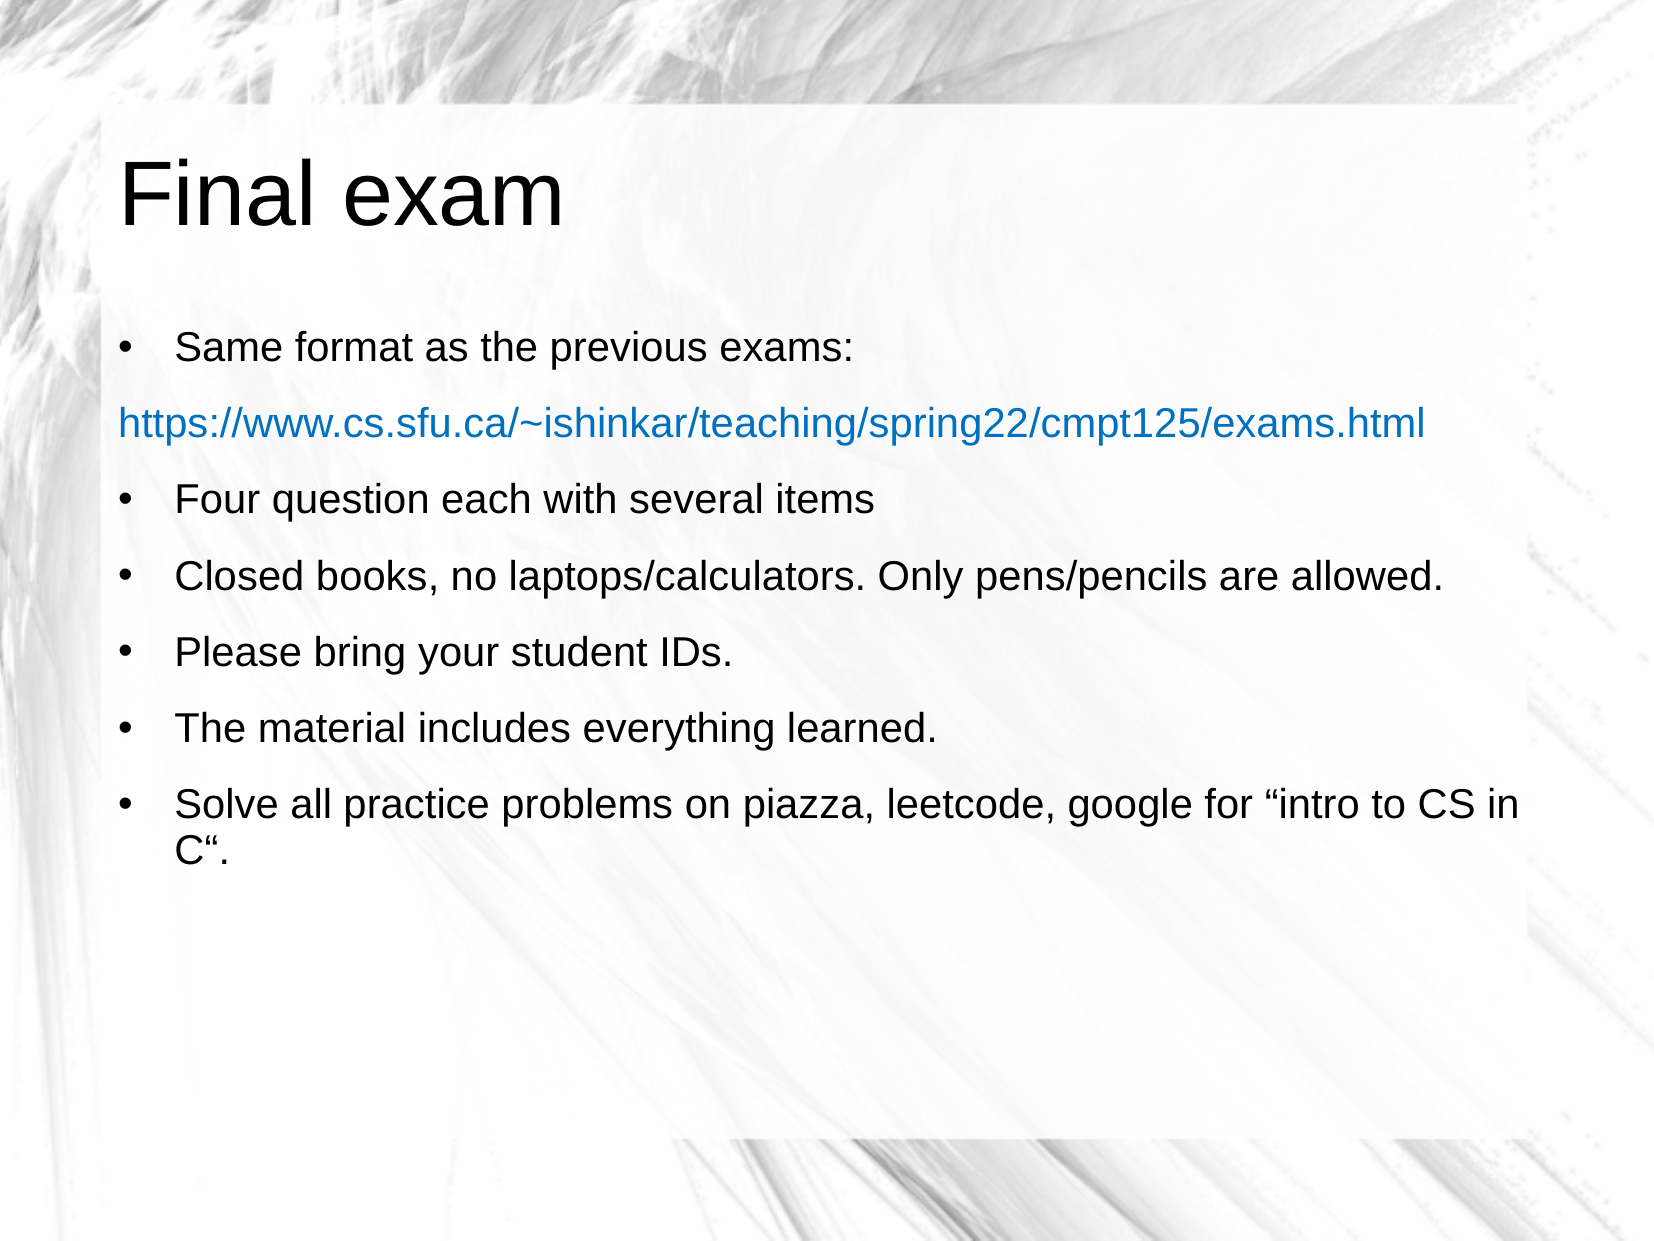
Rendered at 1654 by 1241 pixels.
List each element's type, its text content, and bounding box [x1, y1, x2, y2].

picture [0, 0, 1654, 1241]
list Same format as the previous exams: https://www.cs.sfu.ca/~ishinkar/teaching/spring22/cmpt125/exams.html Four question each with several items Closed books, no laptops/calculators. Only pens/pencils are allowed. Please bring your student IDs. The material includes everything learned. Solve all practice problems on piazza, leetcode, google for “intro to CS in C“. [118, 319, 1571, 1102]
title Final exam [118, 112, 1504, 278]
